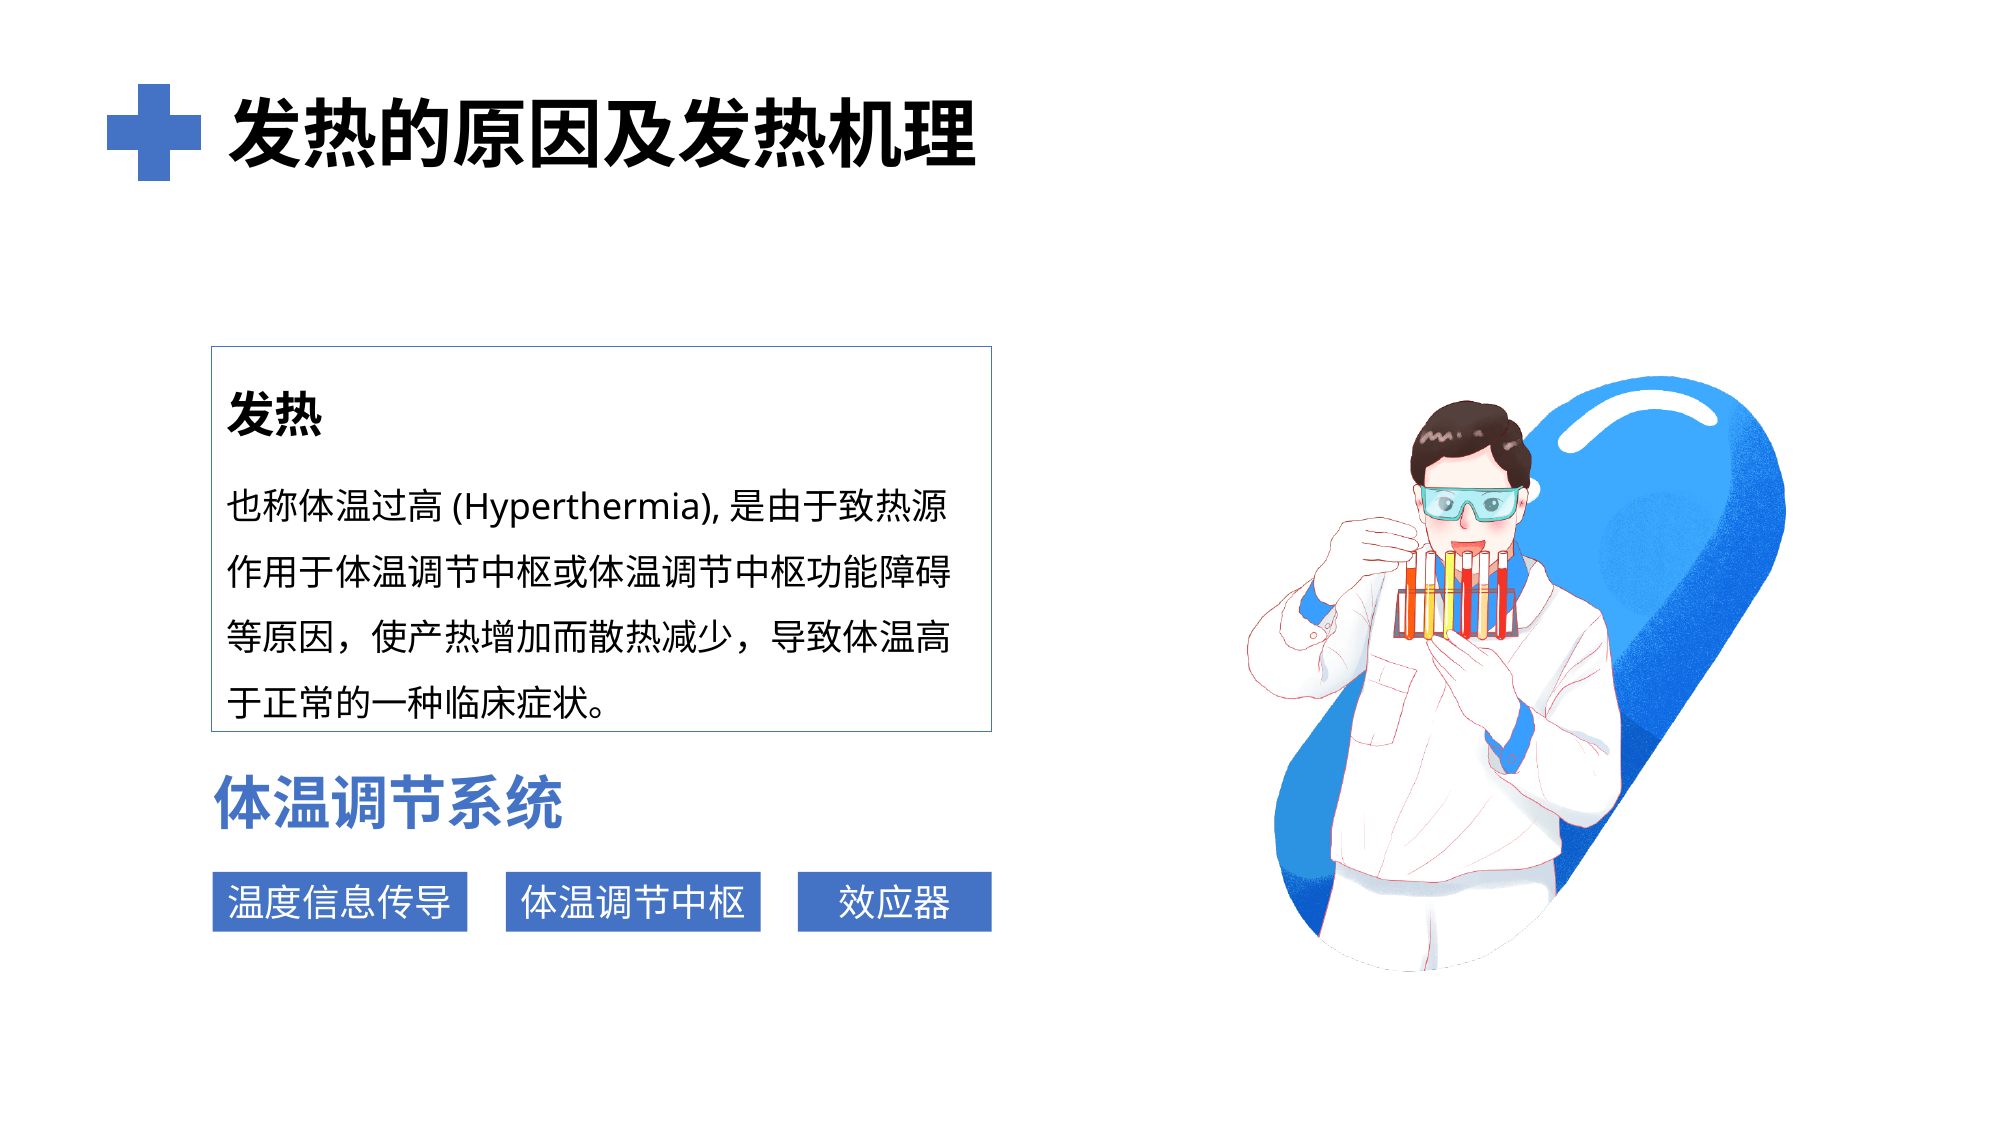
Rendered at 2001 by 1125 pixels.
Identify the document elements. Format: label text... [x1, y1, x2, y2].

text_box 发热的原因及发热机理 [213, 79, 1080, 185]
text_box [199, 346, 992, 933]
picture [1113, 299, 1838, 1023]
text_box [107, 84, 201, 181]
